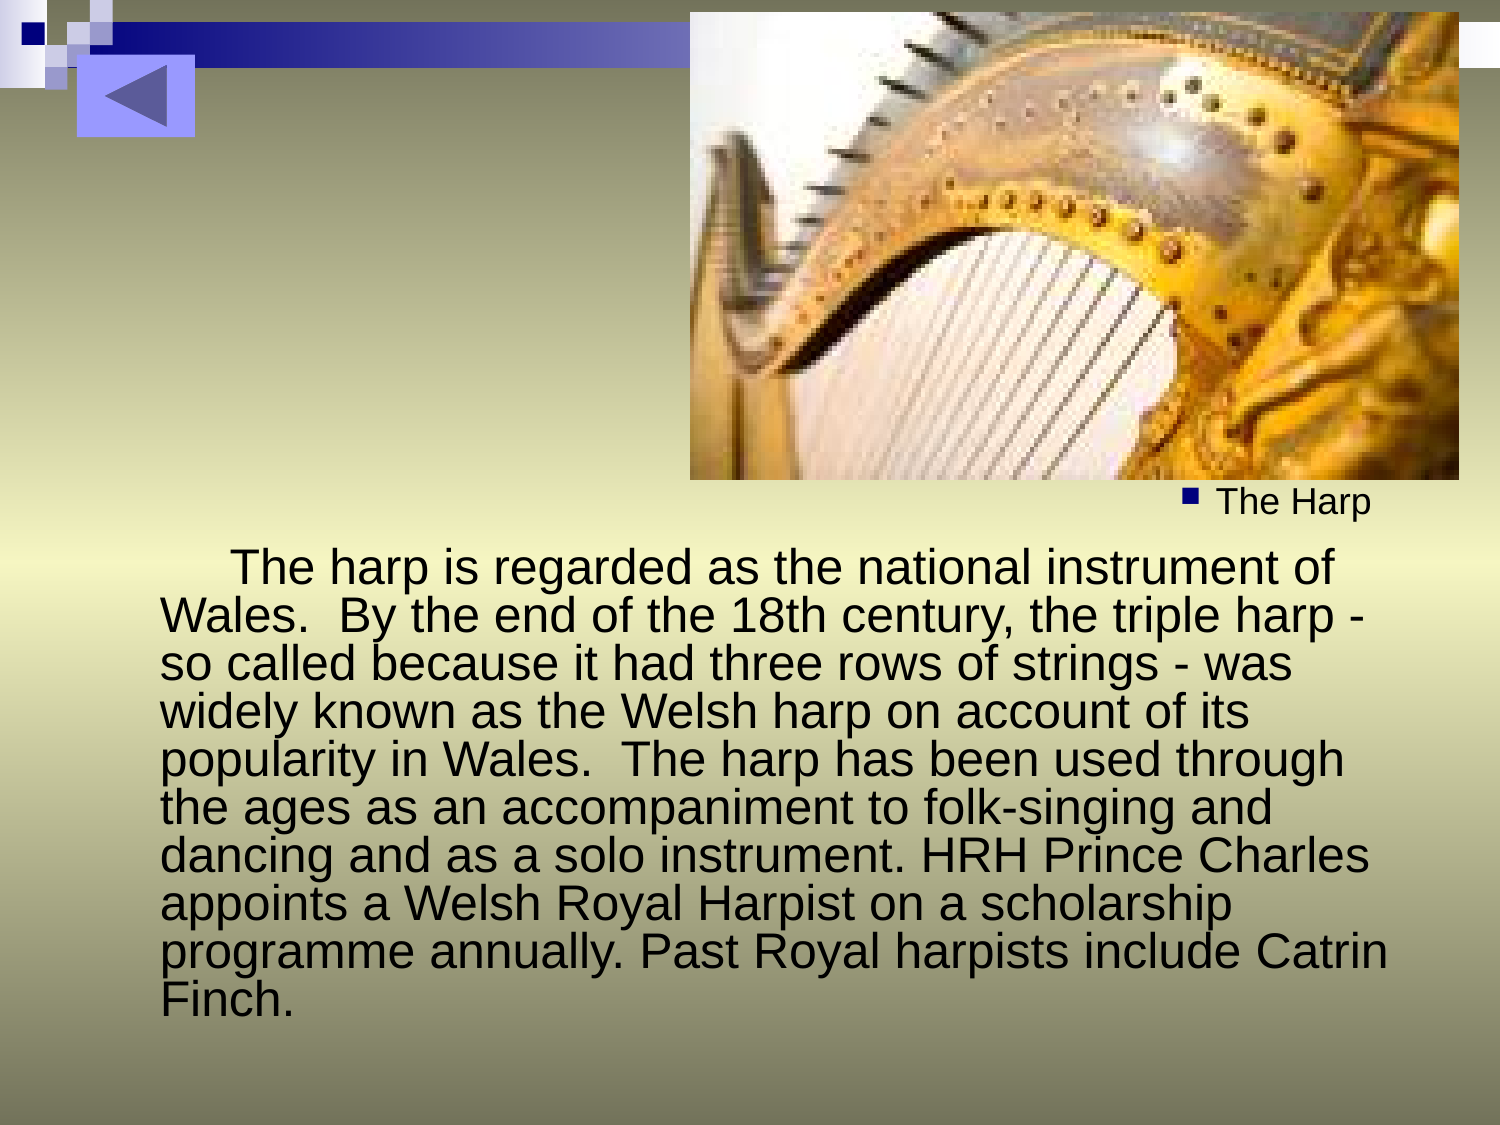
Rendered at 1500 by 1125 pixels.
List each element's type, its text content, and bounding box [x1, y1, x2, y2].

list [690, 11, 1459, 480]
text_box [76, 54, 195, 138]
list The harp is regarded as the national instrument of Wales. By the end of the 18th century, the triple harp - so called because it had three rows of strings - was widely known as the Welsh harp on account of its popularity in Wales. The harp has been used through the ages as an accompaniment to folk-singing and dancing and as a solo instrument. HRH Prince Charles appoints a Welsh Royal Harpist on a scholarship programme annually. Past Royal harpists include Catrin Finch. [88, 538, 1439, 1058]
text_box The Harp [1165, 489, 1387, 576]
